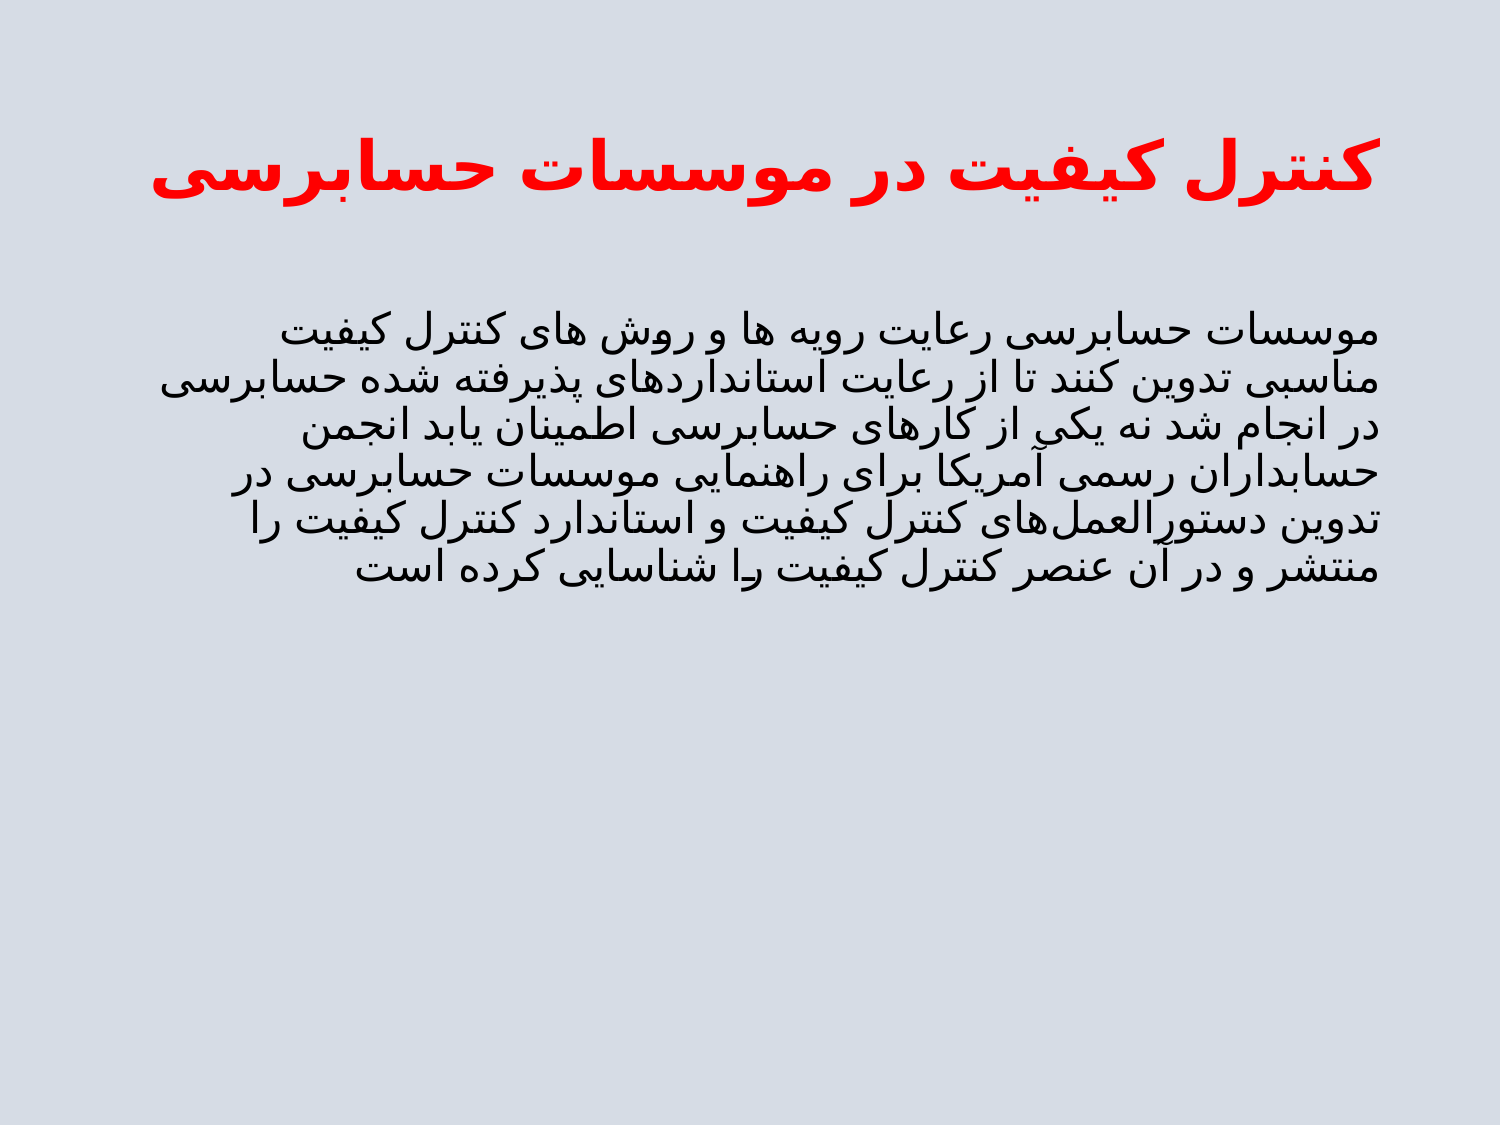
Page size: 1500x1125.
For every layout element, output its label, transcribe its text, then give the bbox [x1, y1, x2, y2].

list موسسات حسابرسی رعایت رویه ها و روش های کنترل کیفیت مناسبی تدوین کنند تا از رعایت استانداردهای پذیرفته شده حسابرسی در انجام شد نه یکی از کارهای حسابرسی اطمینان یابد انجمن حسابداران رسمی آمریکا برای راهنمایی موسسات حسابرسی در تدوین دستورالعمل‌های کنترل کیفیت و استاندارد کنترل کیفیت را منتشر و در آن عنصر کنترل کیفیت را شناسایی کرده است [103, 299, 1397, 1014]
title کنترل کیفیت در موسسات حسابرسی [103, 59, 1397, 278]
